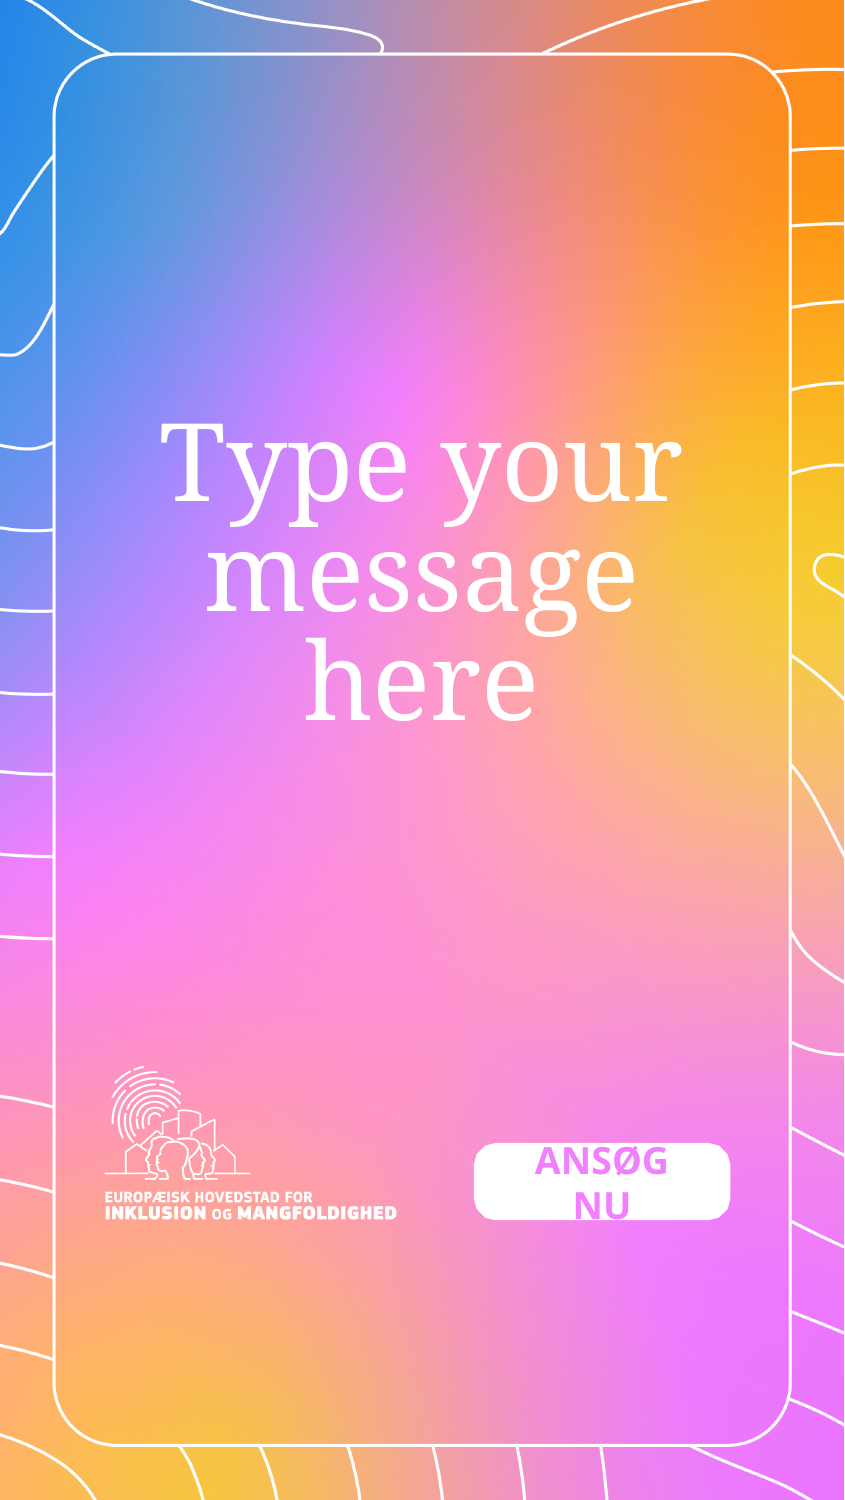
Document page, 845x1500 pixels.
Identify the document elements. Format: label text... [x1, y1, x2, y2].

picture [0, 0, 844, 1500]
title Type your message here [63, 163, 781, 993]
text_box ANSØG NU [487, 1156, 717, 1207]
